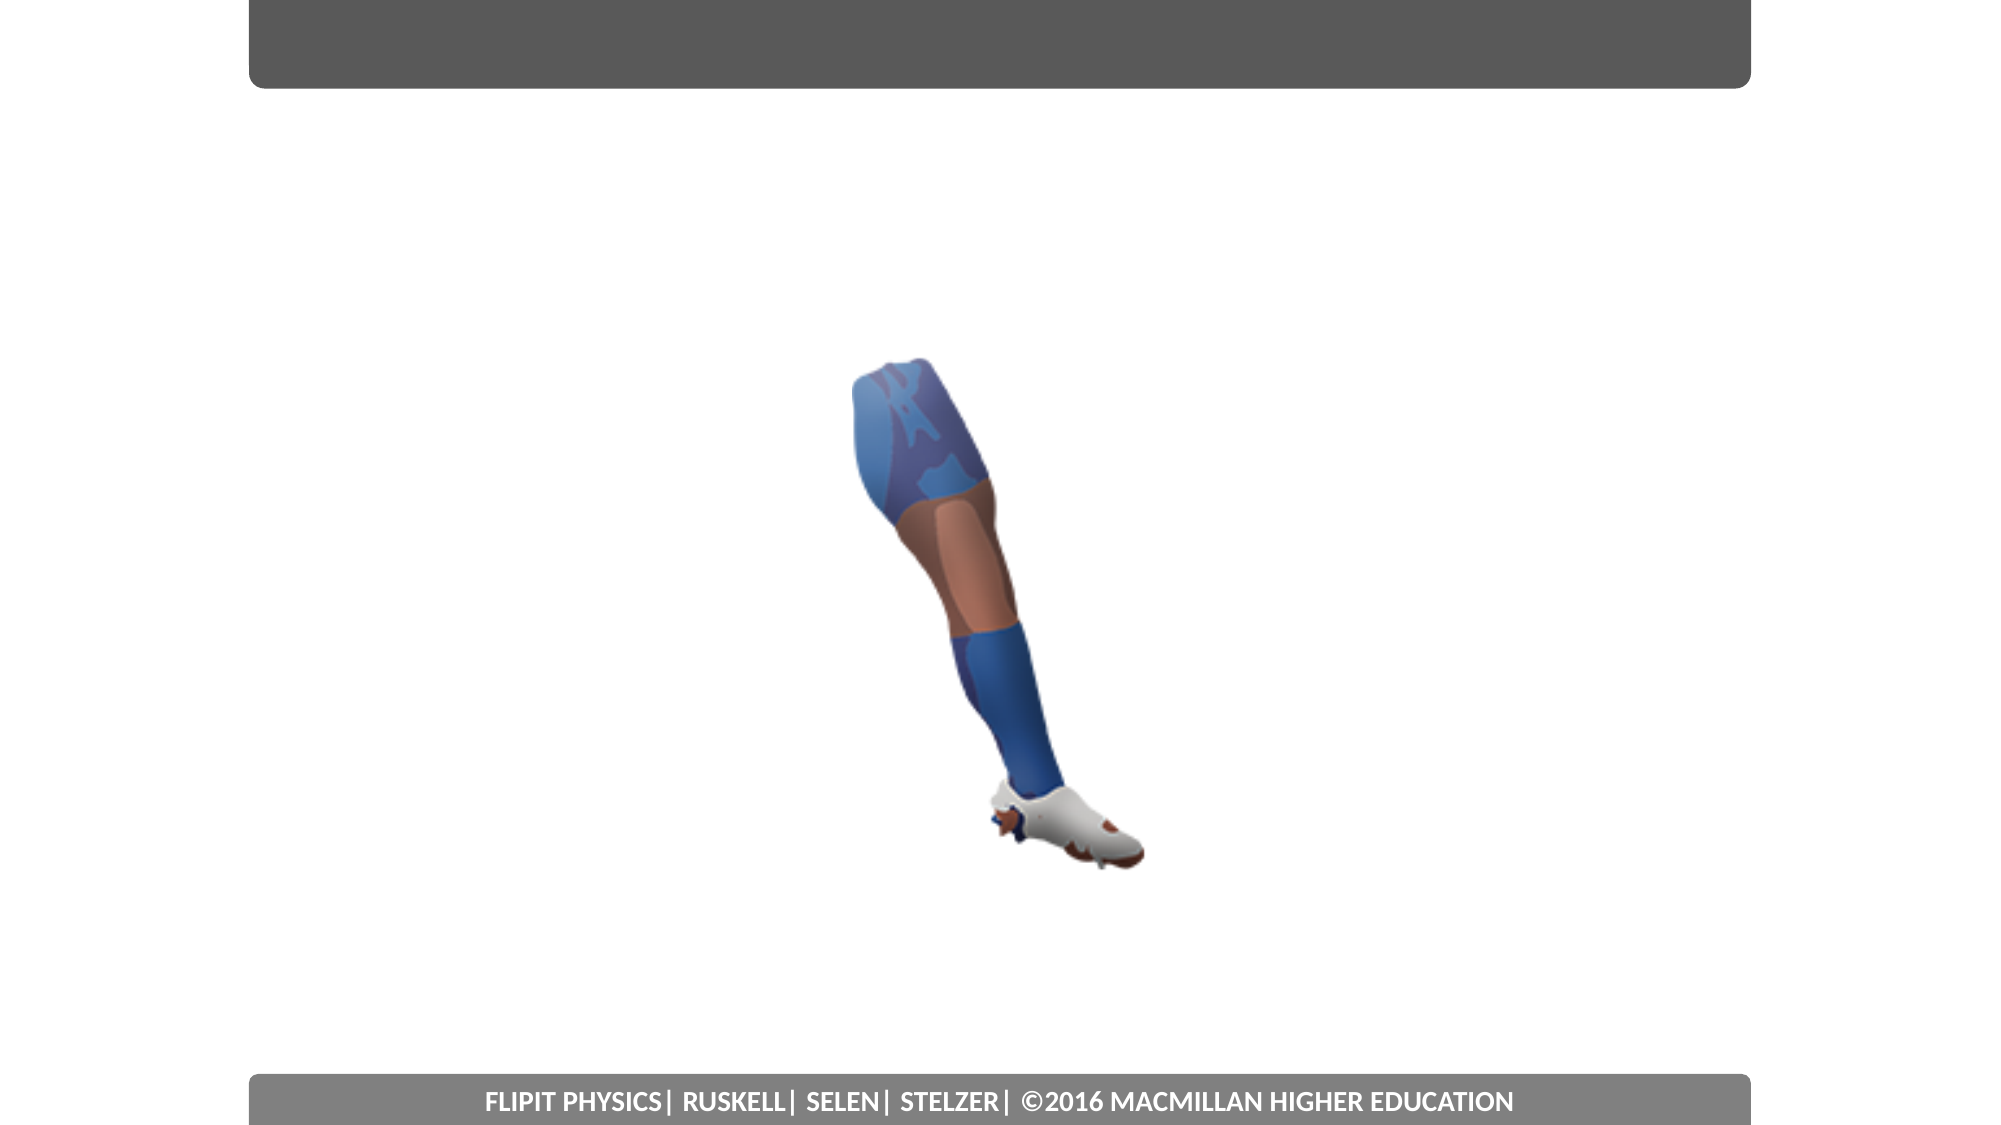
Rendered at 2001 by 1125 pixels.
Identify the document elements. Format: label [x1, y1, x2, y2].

text_box [248, 0, 1752, 89]
text_box [249, 1074, 1750, 1125]
picture [852, 356, 1148, 876]
